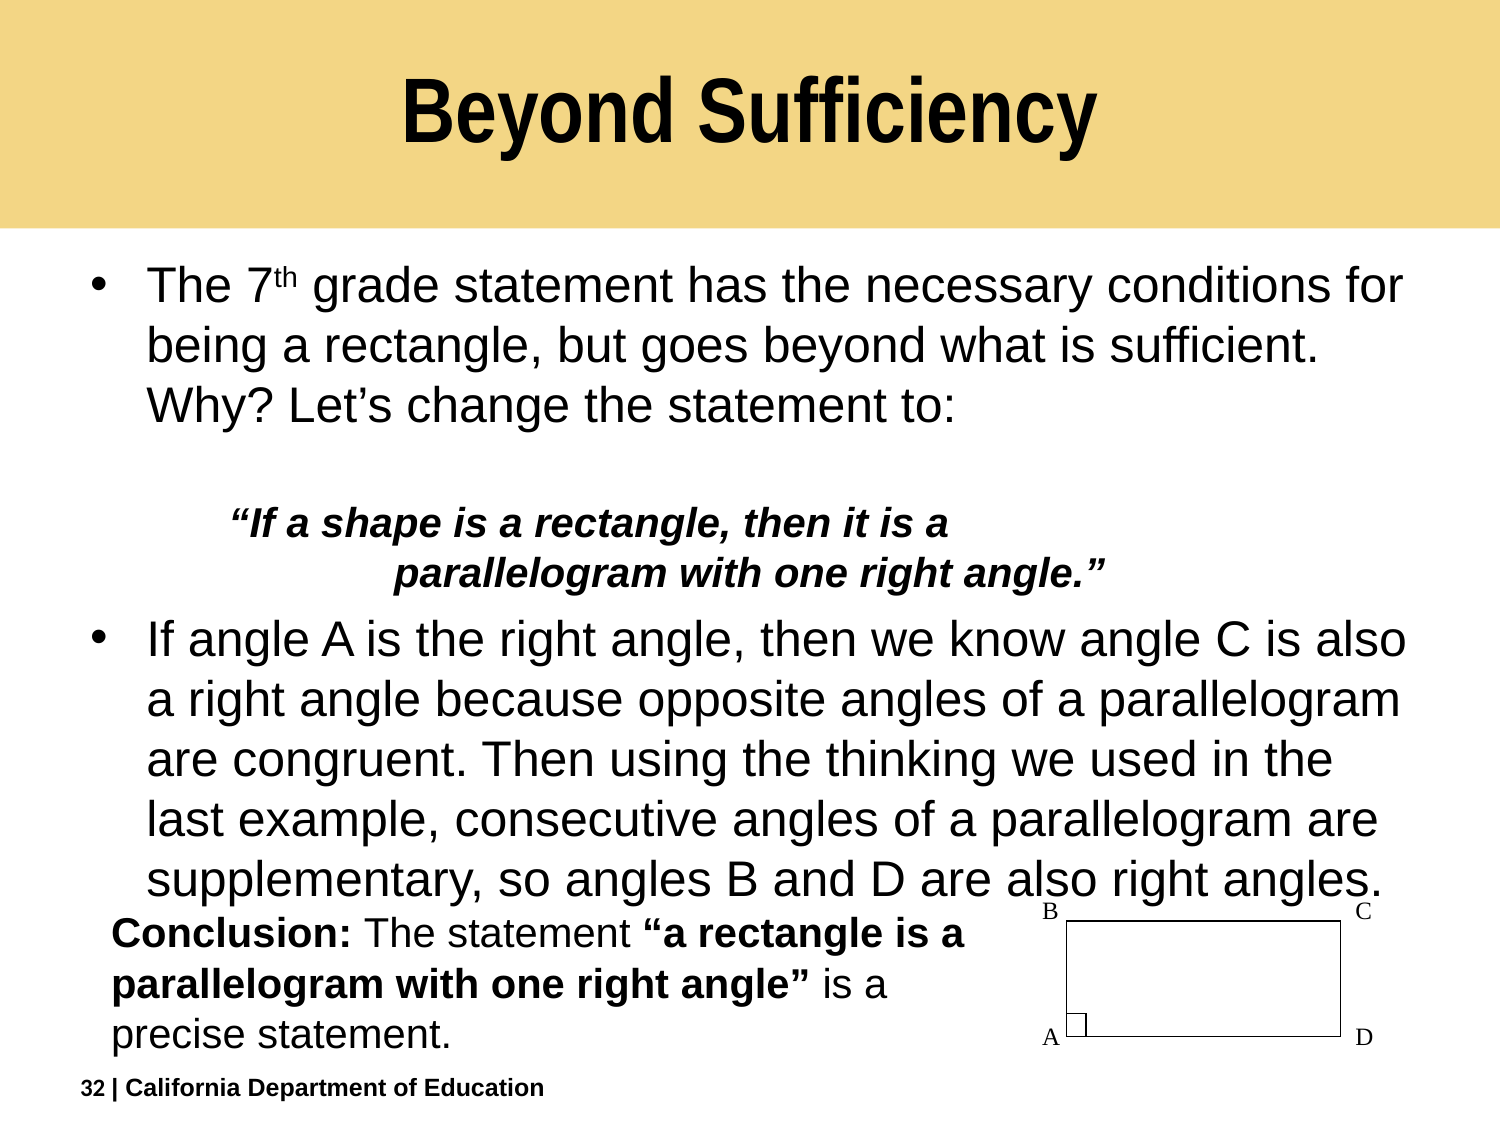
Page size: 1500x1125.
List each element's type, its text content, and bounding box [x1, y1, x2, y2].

list The 7th grade statement has the necessary conditions for being a rectangle, but goes beyond what is sufficient. Why? Let’s change the statement to: “If a shape is a rectangle, then it is a parallelogram with one right angle.” If angle A is the right angle, then we know angle C is also a right angle because opposite angles of a parallelogram are congruent. Then using the thinking we used in the last example, consecutive angles of a parallelogram are supplementary, so angles B and D are also right angles. [74, 245, 1426, 1037]
title Beyond Sufficiency [74, 11, 1426, 200]
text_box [1027, 887, 1400, 1060]
text_box Conclusion: The statement “a rectangle is a parallelogram with one right angle” is a precise statement. [96, 898, 1023, 1064]
slide_number 32 [55, 1064, 121, 1124]
footer | California Department of Education [121, 1064, 699, 1124]
